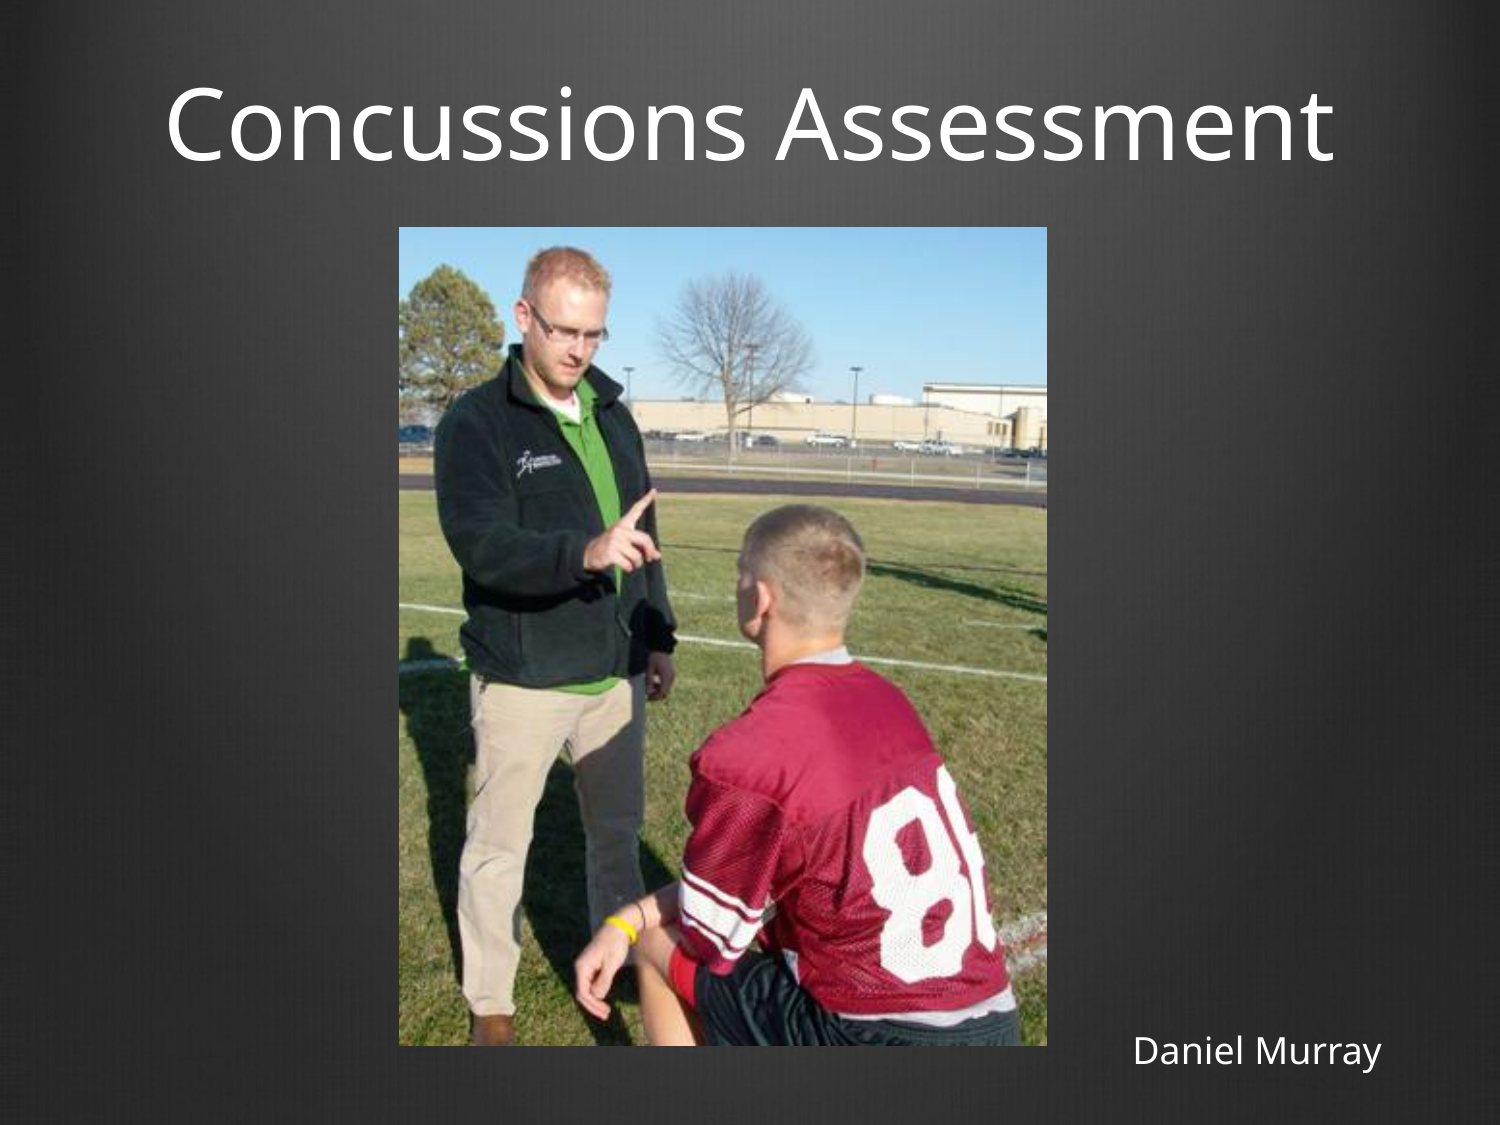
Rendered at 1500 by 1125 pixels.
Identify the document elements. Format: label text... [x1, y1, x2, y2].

text_box Daniel Murray [1117, 1019, 1397, 1079]
picture [399, 227, 1047, 1046]
title Concussions Assessment [112, 3, 1388, 238]
